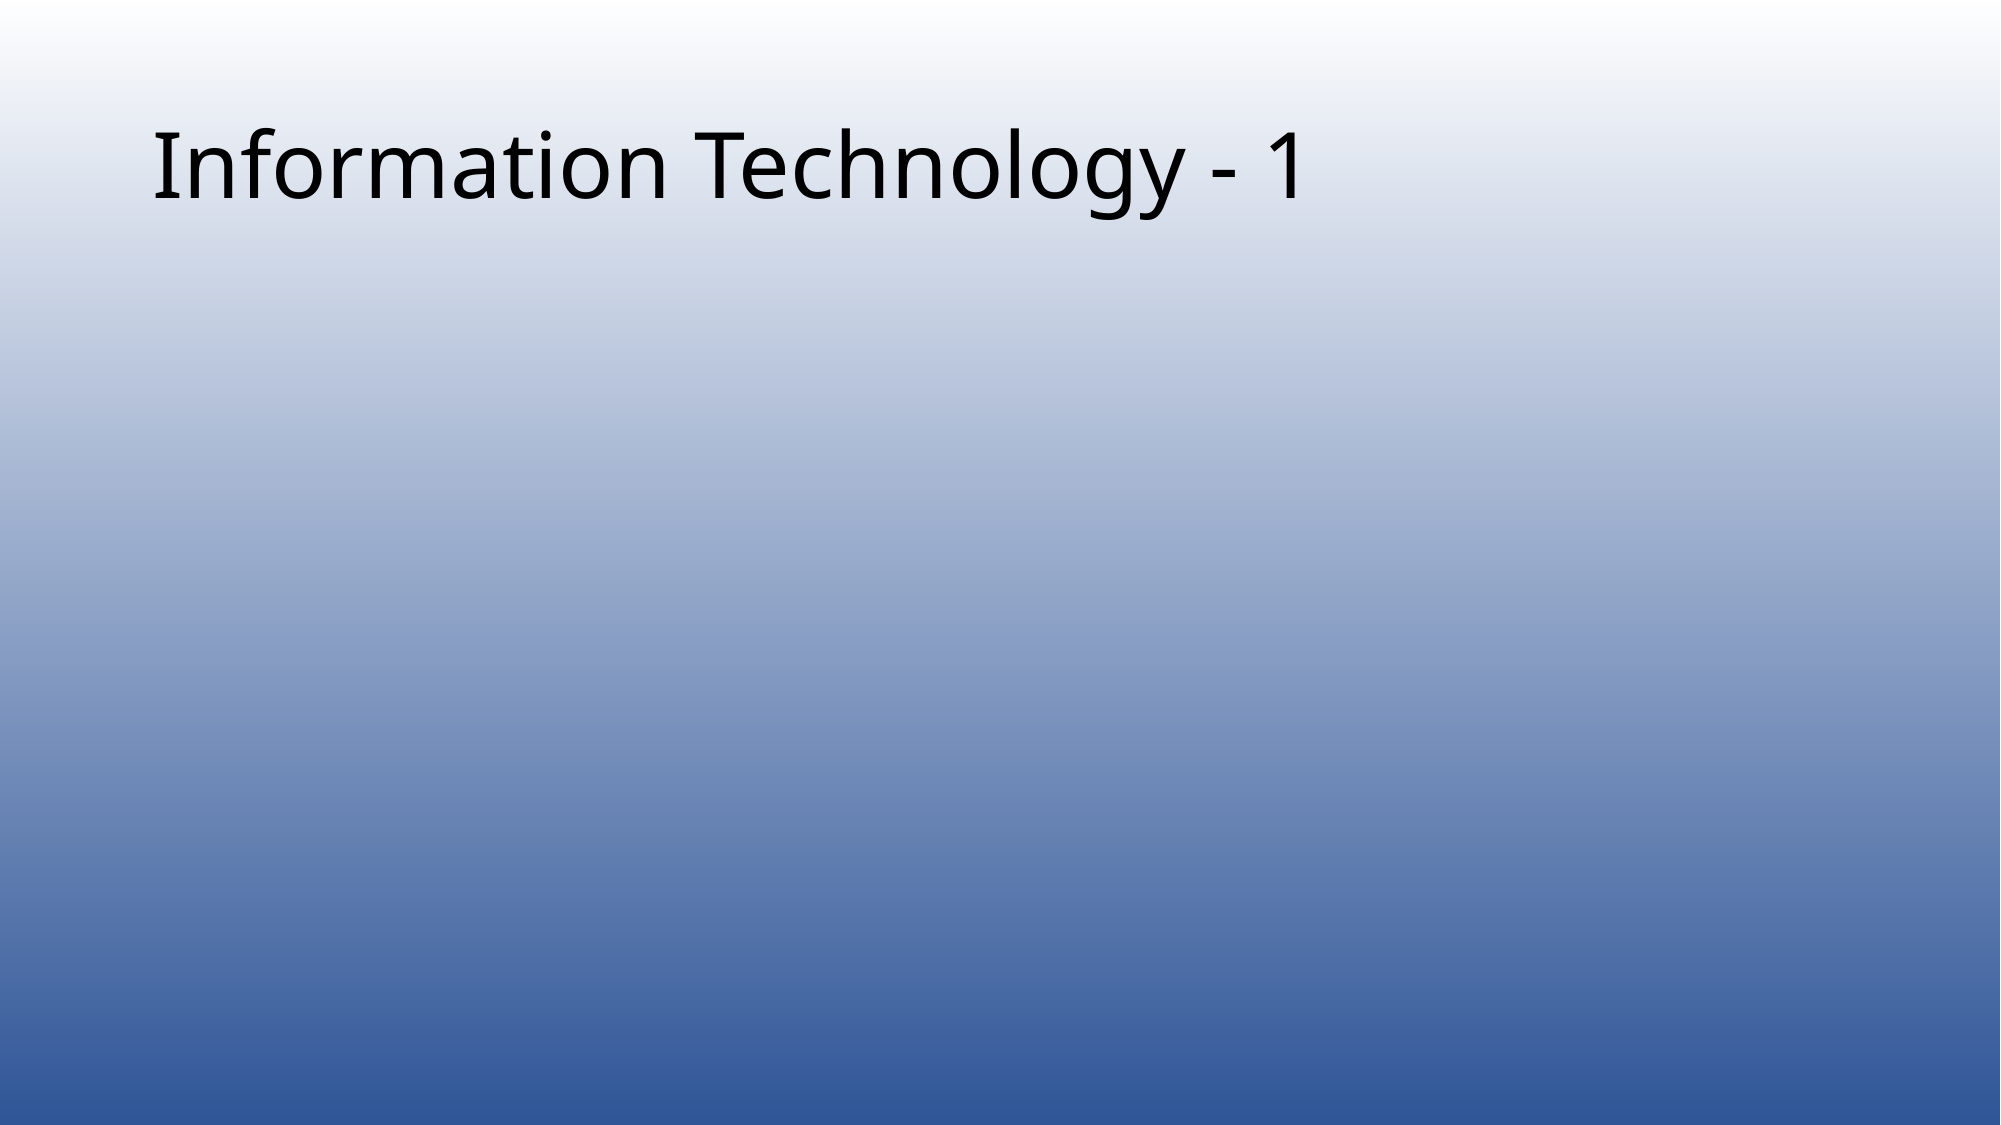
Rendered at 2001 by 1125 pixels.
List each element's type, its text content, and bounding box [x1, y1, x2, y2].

title Information Technology - 1 [137, 59, 1863, 278]
